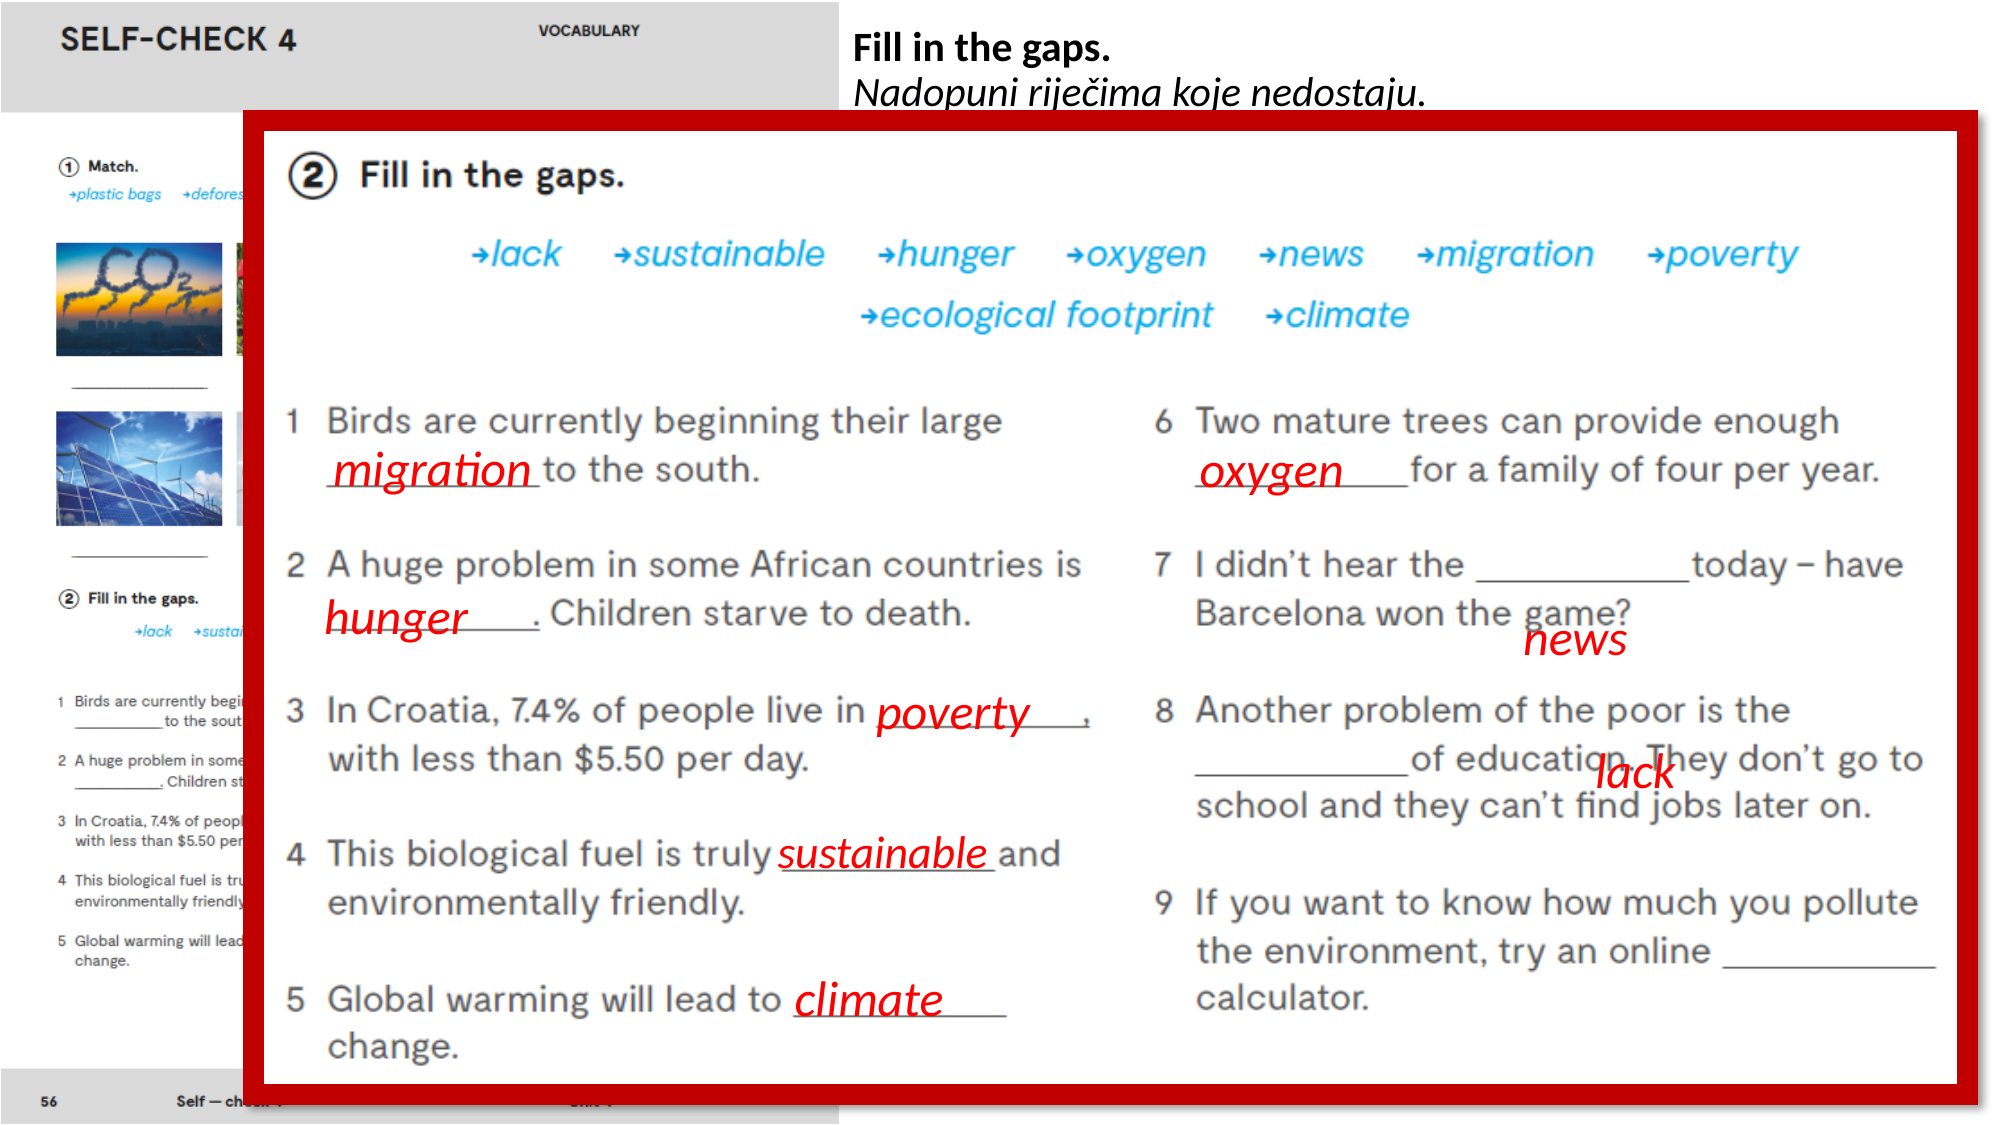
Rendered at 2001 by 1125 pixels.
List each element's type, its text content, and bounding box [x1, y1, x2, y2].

text_box ecological footprint [1717, 838, 2000, 1125]
text_box Fill in the gaps. Nadopuni riječima koje nedostaju. [839, 17, 1983, 111]
text_box climate [779, 1084, 1182, 1125]
text_box lack [1182, 1084, 1717, 1125]
text_box news [1957, 457, 2000, 838]
picture [1, 2, 1957, 1124]
